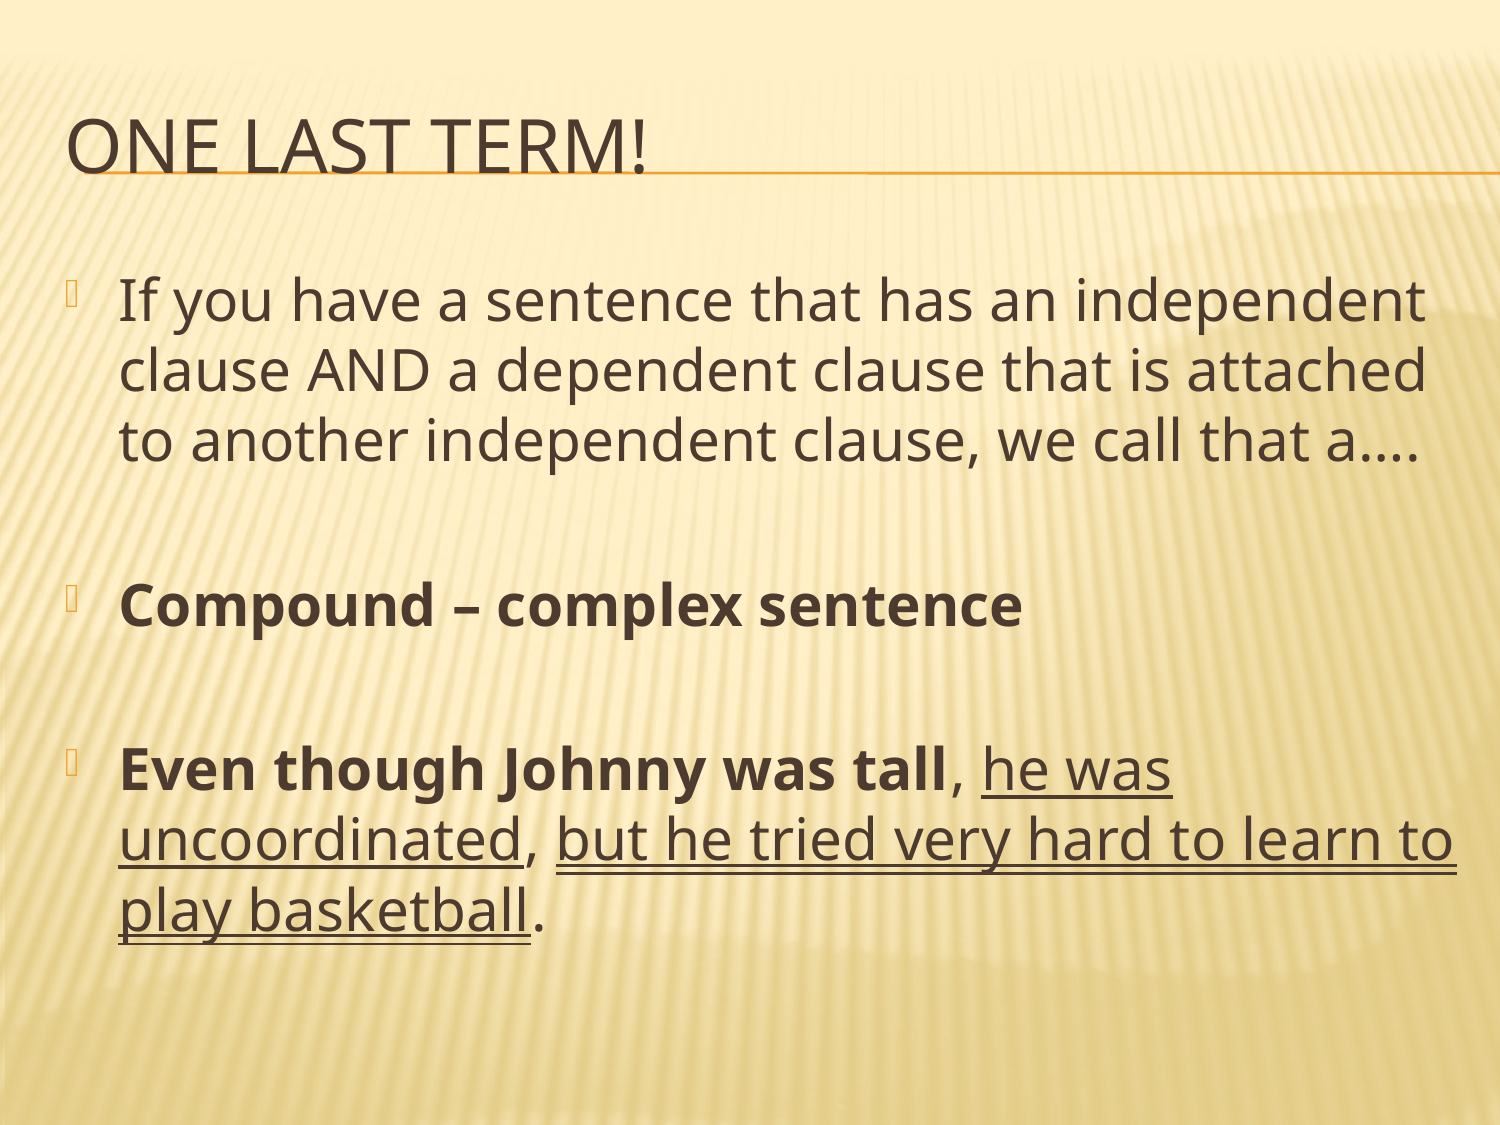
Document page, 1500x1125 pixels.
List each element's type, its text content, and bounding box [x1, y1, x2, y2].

list If you have a sentence that has an independent clause AND a dependent clause that is attached to another independent clause, we call that a…. Compound – complex sentence Even though Johnny was tall, he was uncoordinated, but he tried very hard to learn to play basketball. [50, 254, 1475, 998]
title One last term! [50, 75, 1475, 213]
